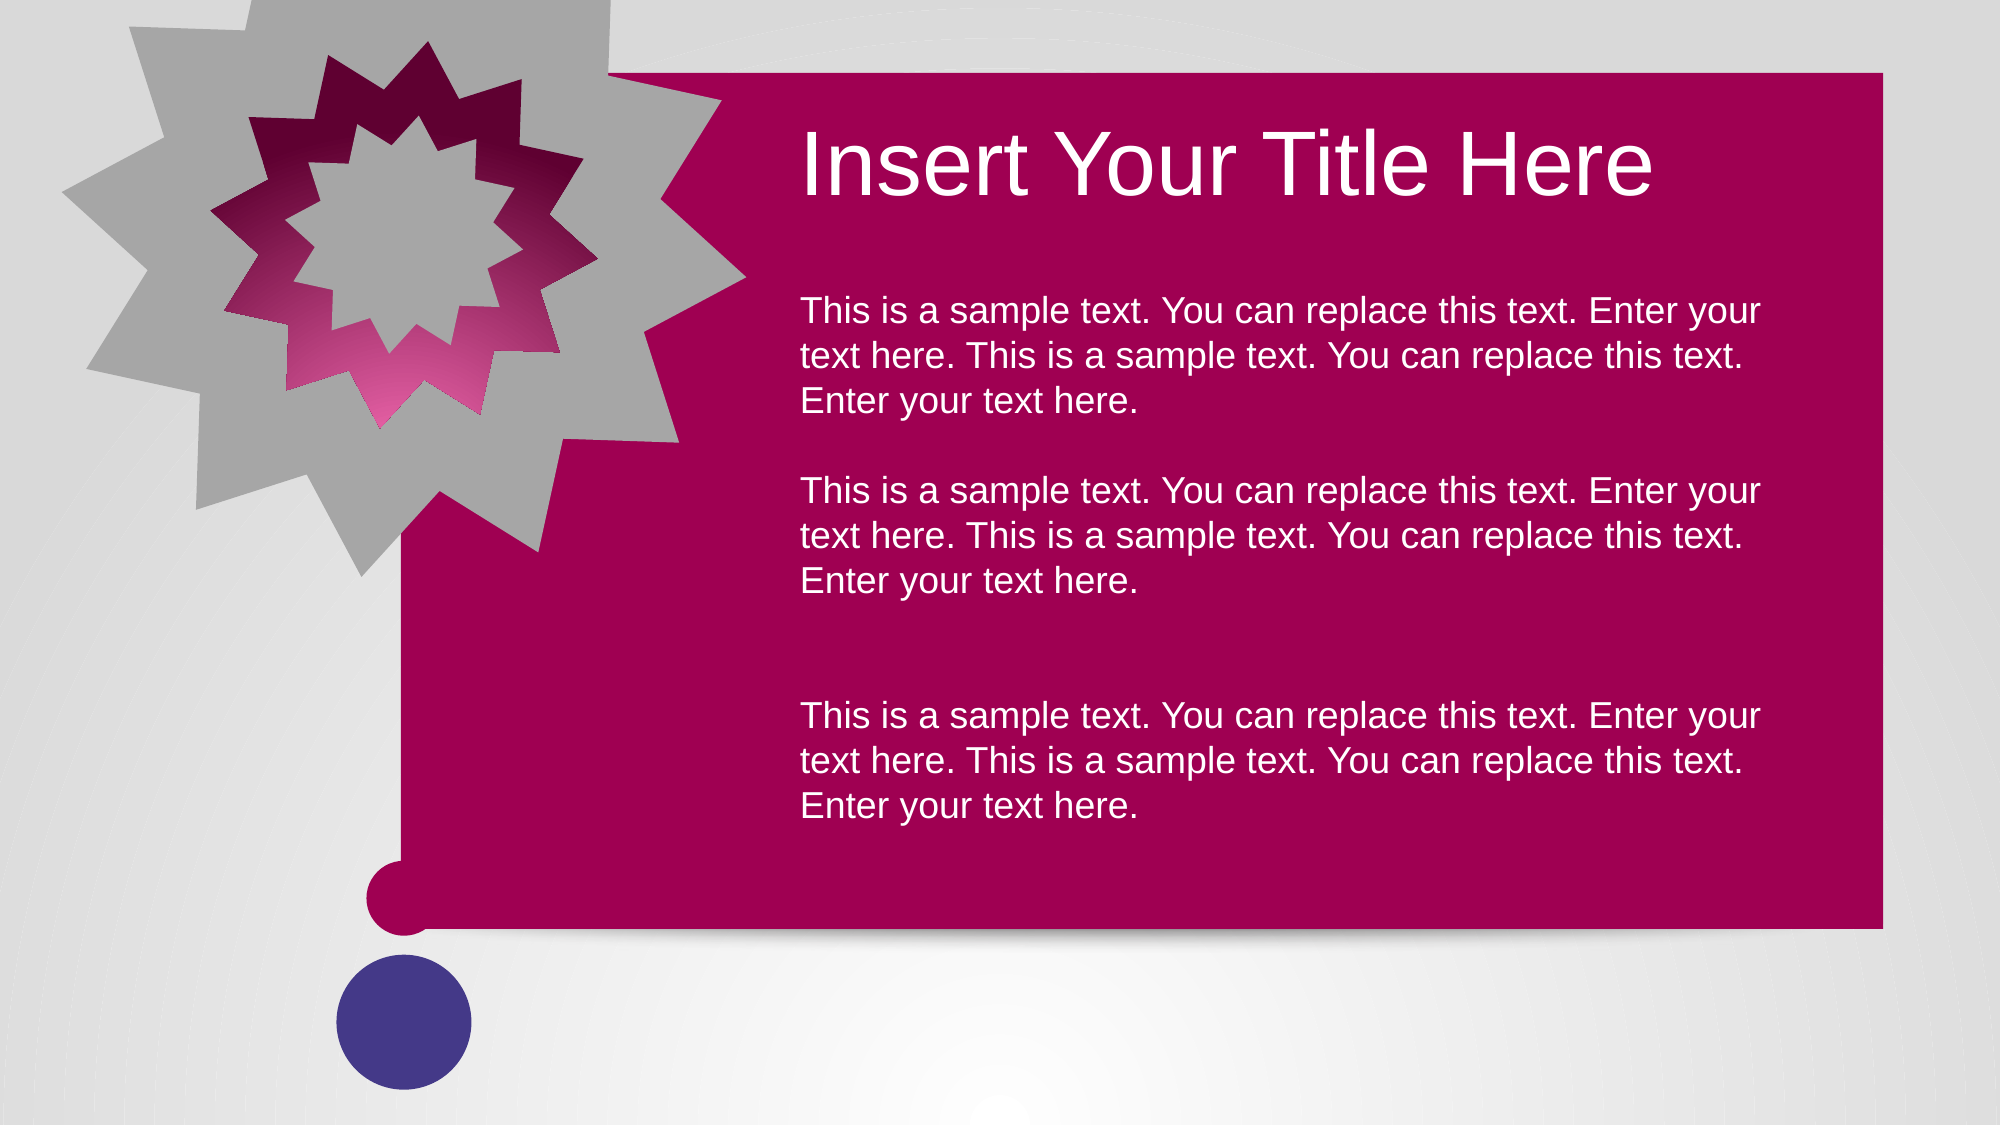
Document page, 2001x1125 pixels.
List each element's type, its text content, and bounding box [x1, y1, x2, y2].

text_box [58, 0, 749, 1090]
picture [749, 912, 1882, 976]
text_box This is a sample text. You can replace this text. Enter your text here. This is a sample text. You can replace this text. Enter your text here. This is a sample text. You can replace this text. Enter your text here. This is a sample text. You can replace this text. Enter your text here. This is a sample text. You can replace this text. Enter your text here. This is a sample text. You can replace this text. Enter your text here. [784, 278, 1837, 912]
text_box Insert Your Title Here [784, 96, 1732, 222]
text_box [749, 72, 1884, 929]
